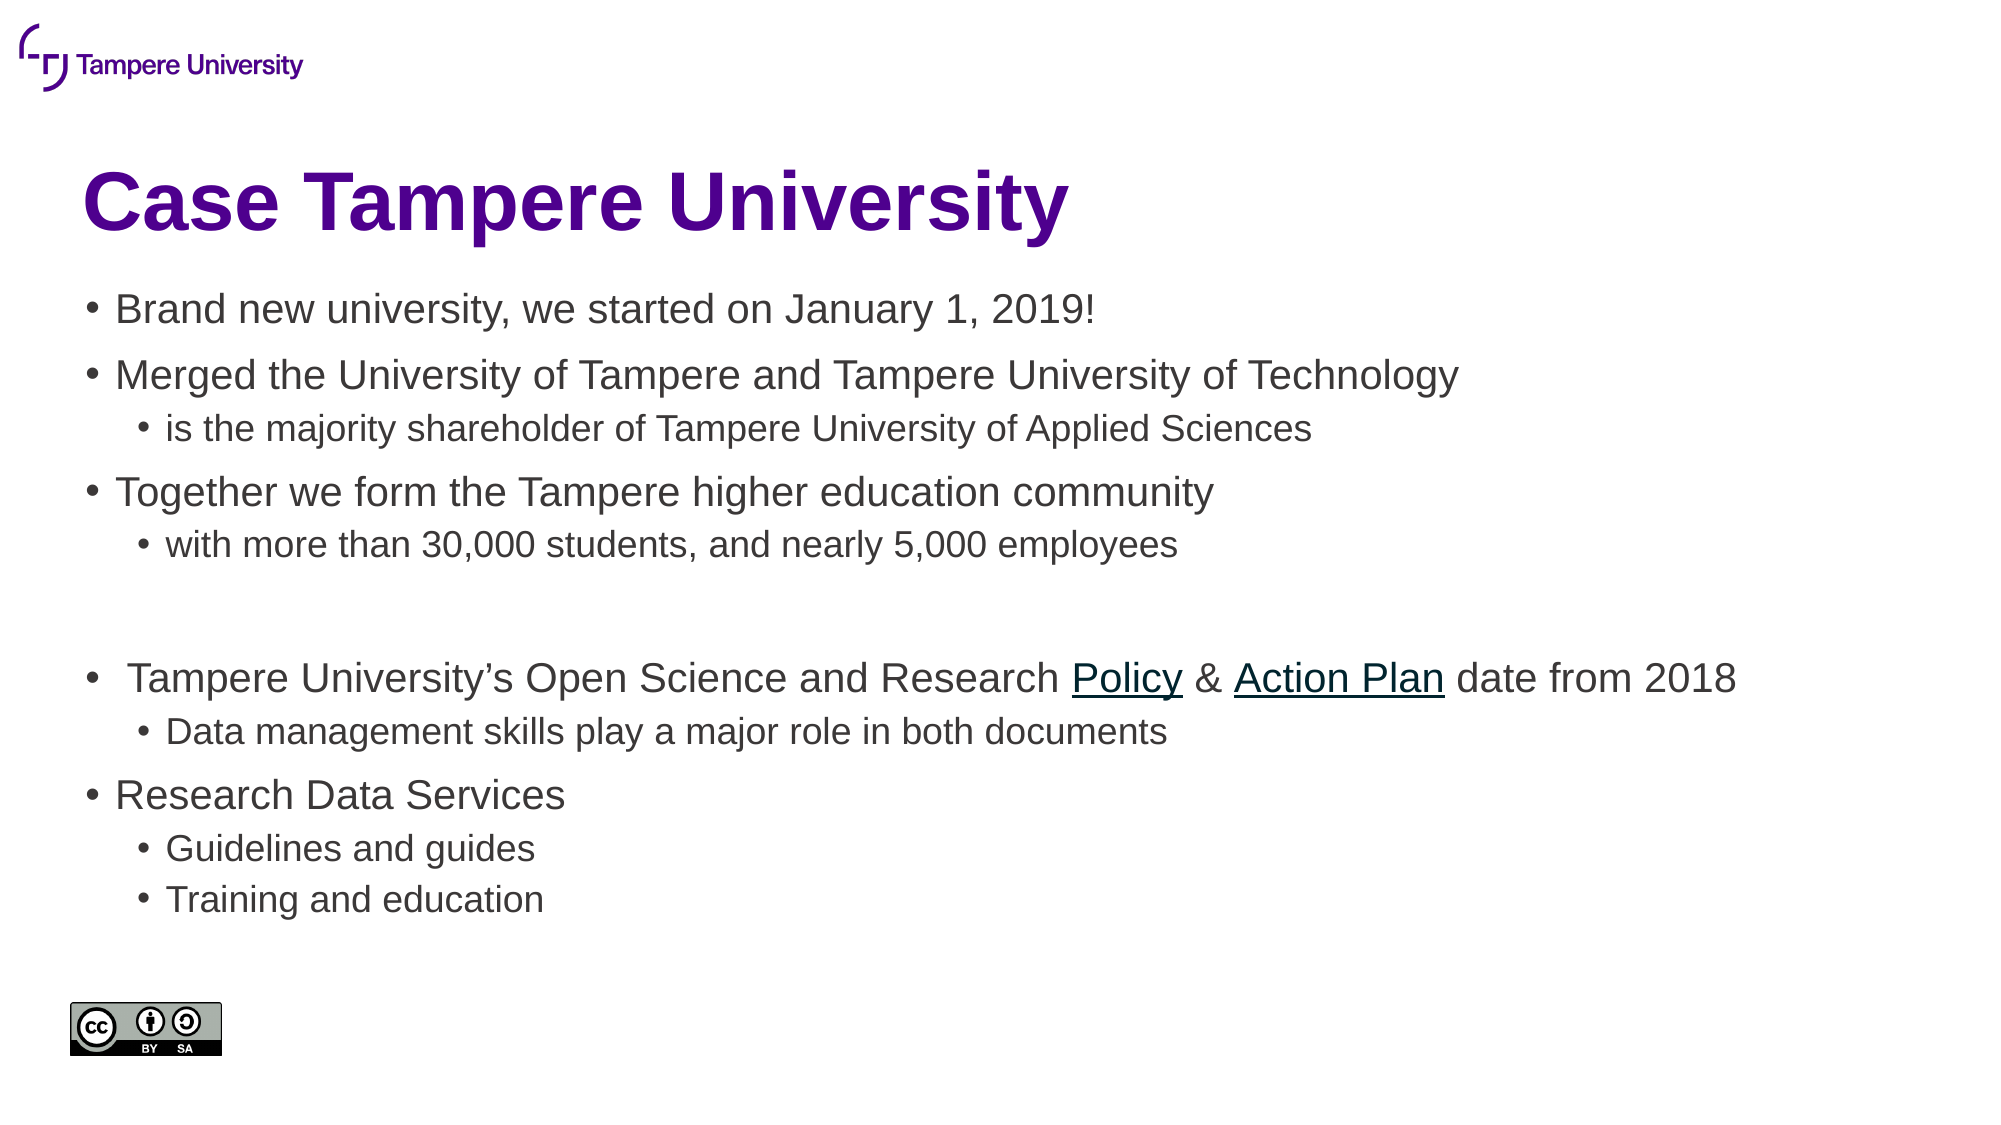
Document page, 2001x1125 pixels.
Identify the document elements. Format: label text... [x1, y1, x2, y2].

title Case Tampere University [67, 149, 1793, 256]
list Brand new university, we started on January 1, 2019! Merged the University of Tampere and Tampere University of Technology is the majority shareholder of Tampere University of Applied Sciences Together we form the Tampere higher education community with more than 30,000 students, and nearly 5,000 employees Tampere University’s Open Science and Research Policy & Action Plan date from 2018 Data management skills play a major role in both documents Research Data Services Guidelines and guides Training and education [70, 280, 1796, 994]
picture [70, 1002, 222, 1056]
picture [4, 5, 321, 107]
